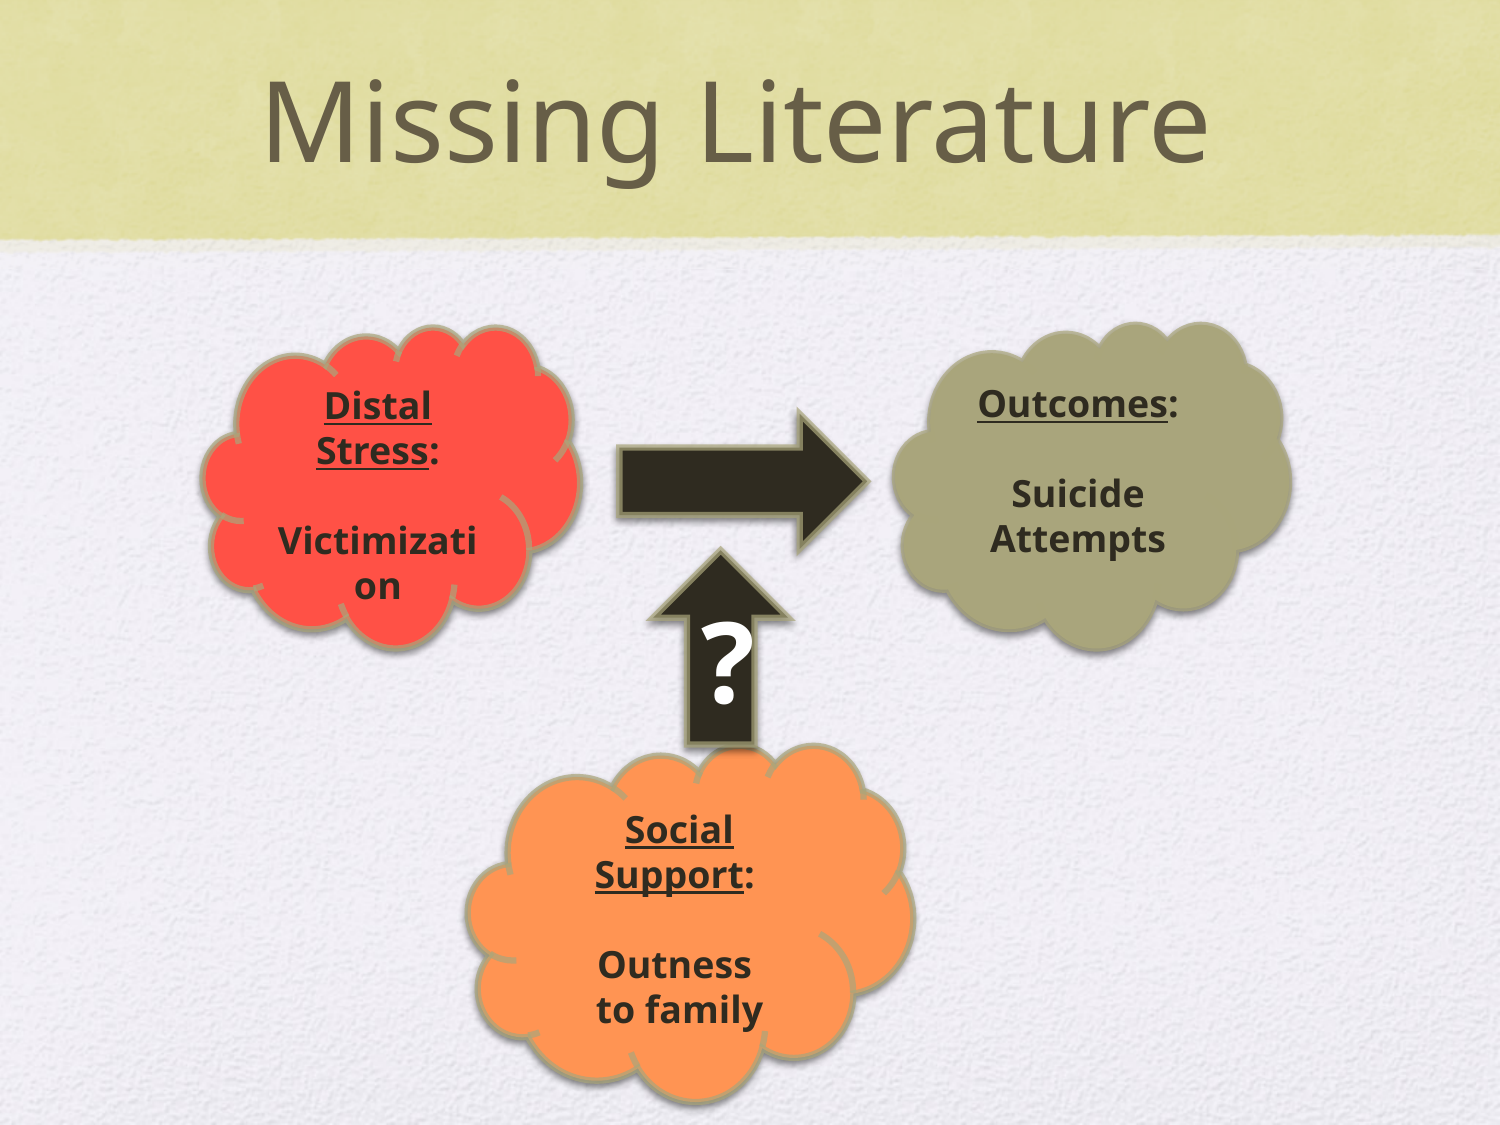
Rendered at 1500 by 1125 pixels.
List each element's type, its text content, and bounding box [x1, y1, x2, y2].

text_box [616, 406, 872, 557]
title Missing Literature [129, 6, 1372, 239]
picture [0, 225, 1500, 1125]
text_box ? [645, 545, 796, 748]
text_box Social Support: Outness to family [464, 742, 917, 1106]
text_box Distal Stress: Victimization [199, 324, 584, 652]
text_box Outcomes: Suicide Attempts [891, 321, 1293, 652]
